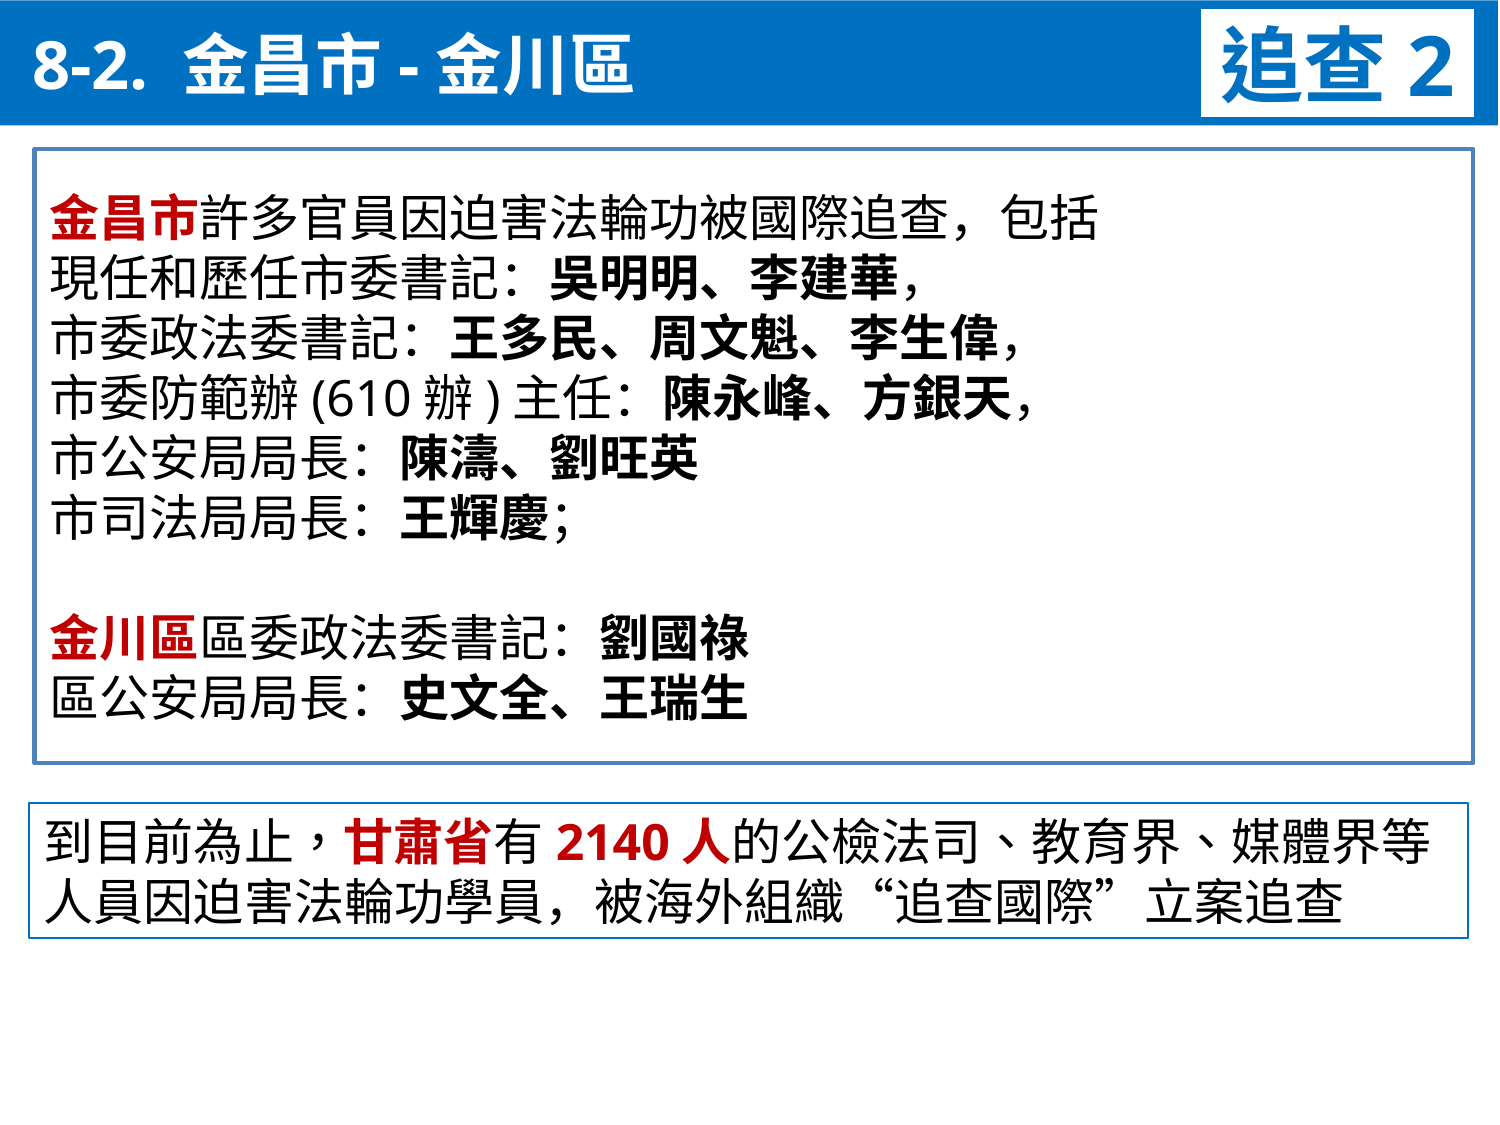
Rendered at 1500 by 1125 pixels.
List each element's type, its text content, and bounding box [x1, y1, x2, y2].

text_box 金昌市許多官員因迫害法輪功被國際追查，包括 現任和歷任市委書記：吳明明、李建華， 市委政法委書記：王多民、周文魁、李生偉， 市委防範辦(610辦)主任：陳永峰、方銀天， 市公安局局長：陳濤、劉旺英 市司法局局長：王輝慶； 金川區區委政法委書記：劉國祿 區公安局局長：史文全、王瑞生 [32, 147, 1475, 765]
text_box 追查2 [1197, 5, 1478, 121]
text_box 到目前為止，甘肅省有2140人的公檢法司、教育界、媒體界等人員因迫害法輪功學員，被海外組織“追查國際”立案追查 [29, 803, 1469, 939]
text_box 8-2. 金昌市-金川區 [0, 0, 1500, 127]
